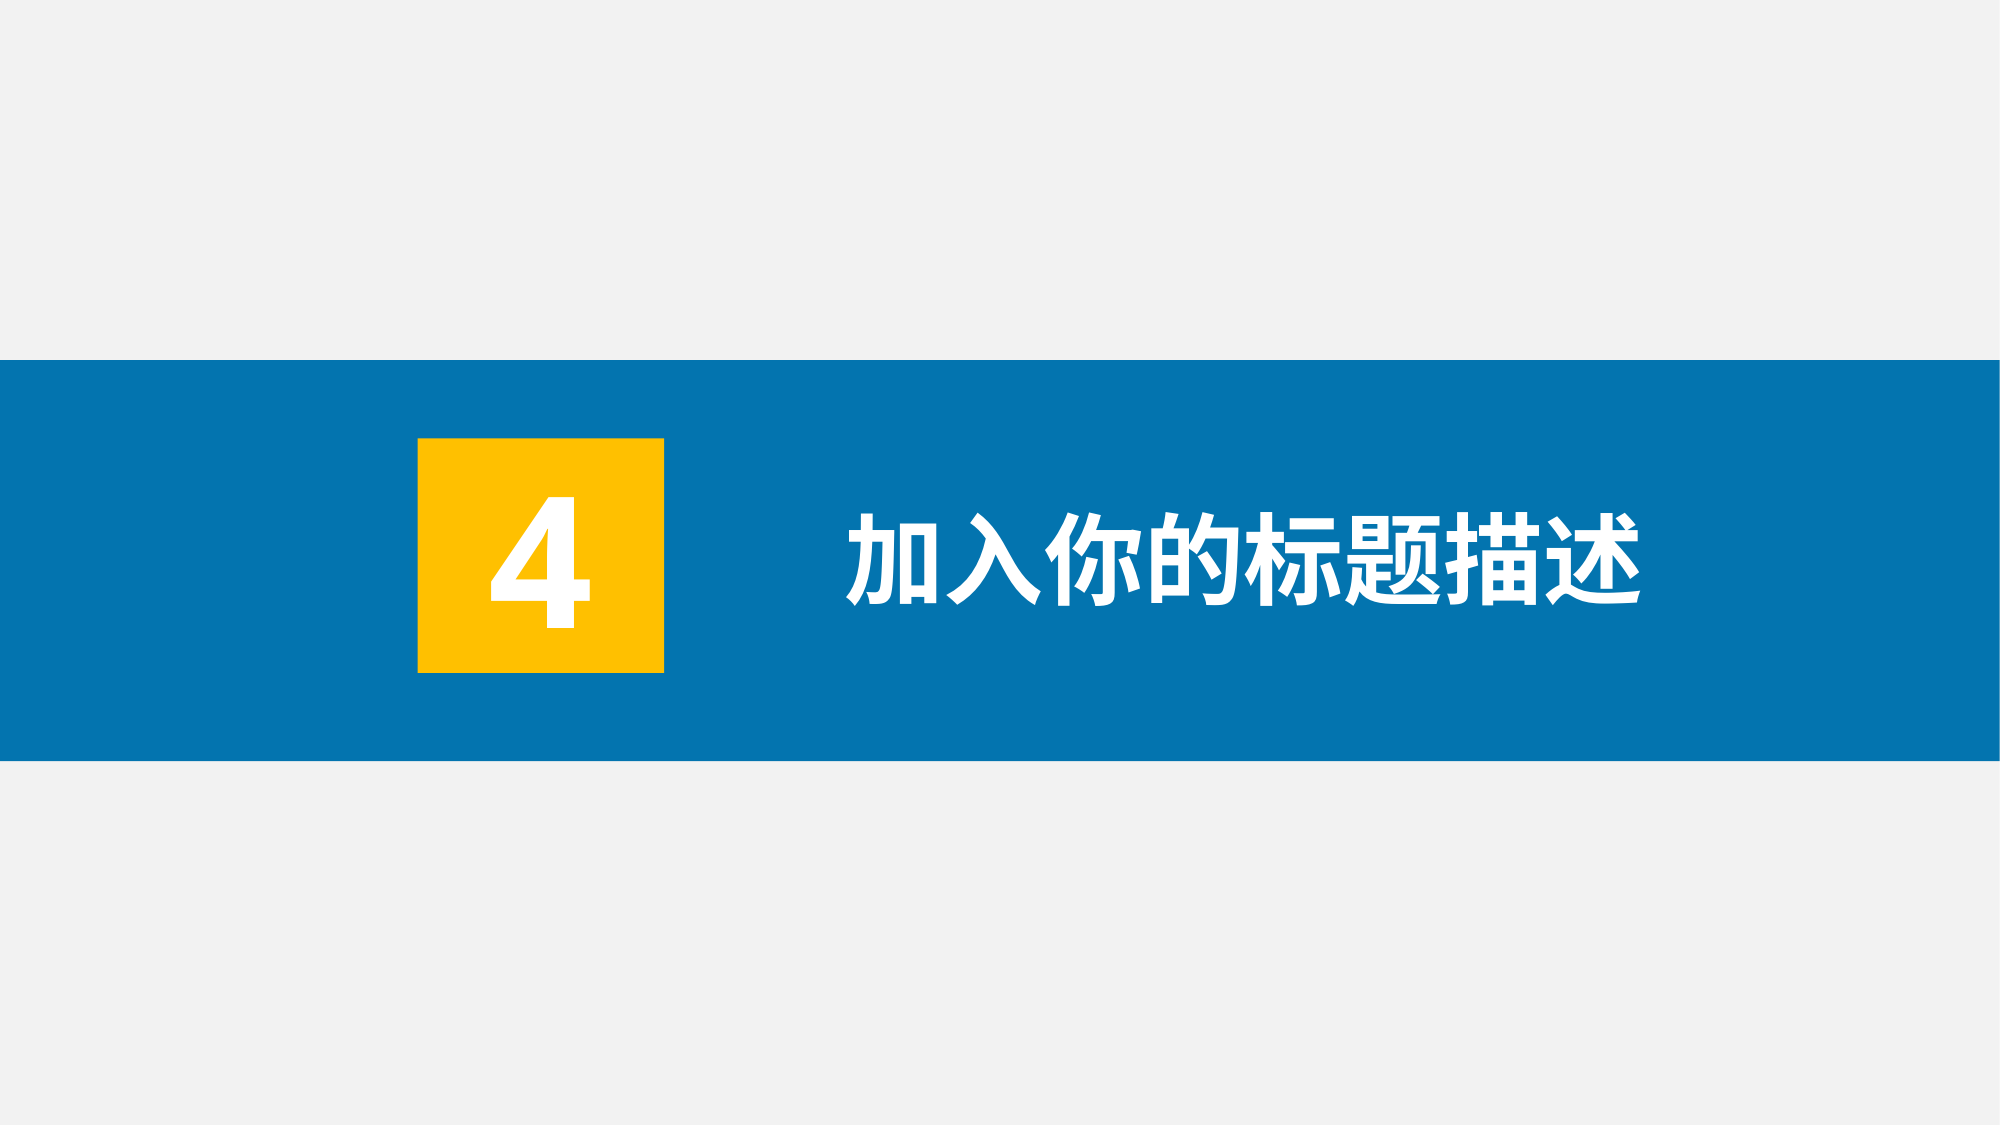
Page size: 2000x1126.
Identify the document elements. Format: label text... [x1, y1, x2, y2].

text_box 4 [417, 438, 665, 673]
text_box [0, 359, 2000, 762]
text_box 加入你的标题描述 [829, 489, 1659, 625]
